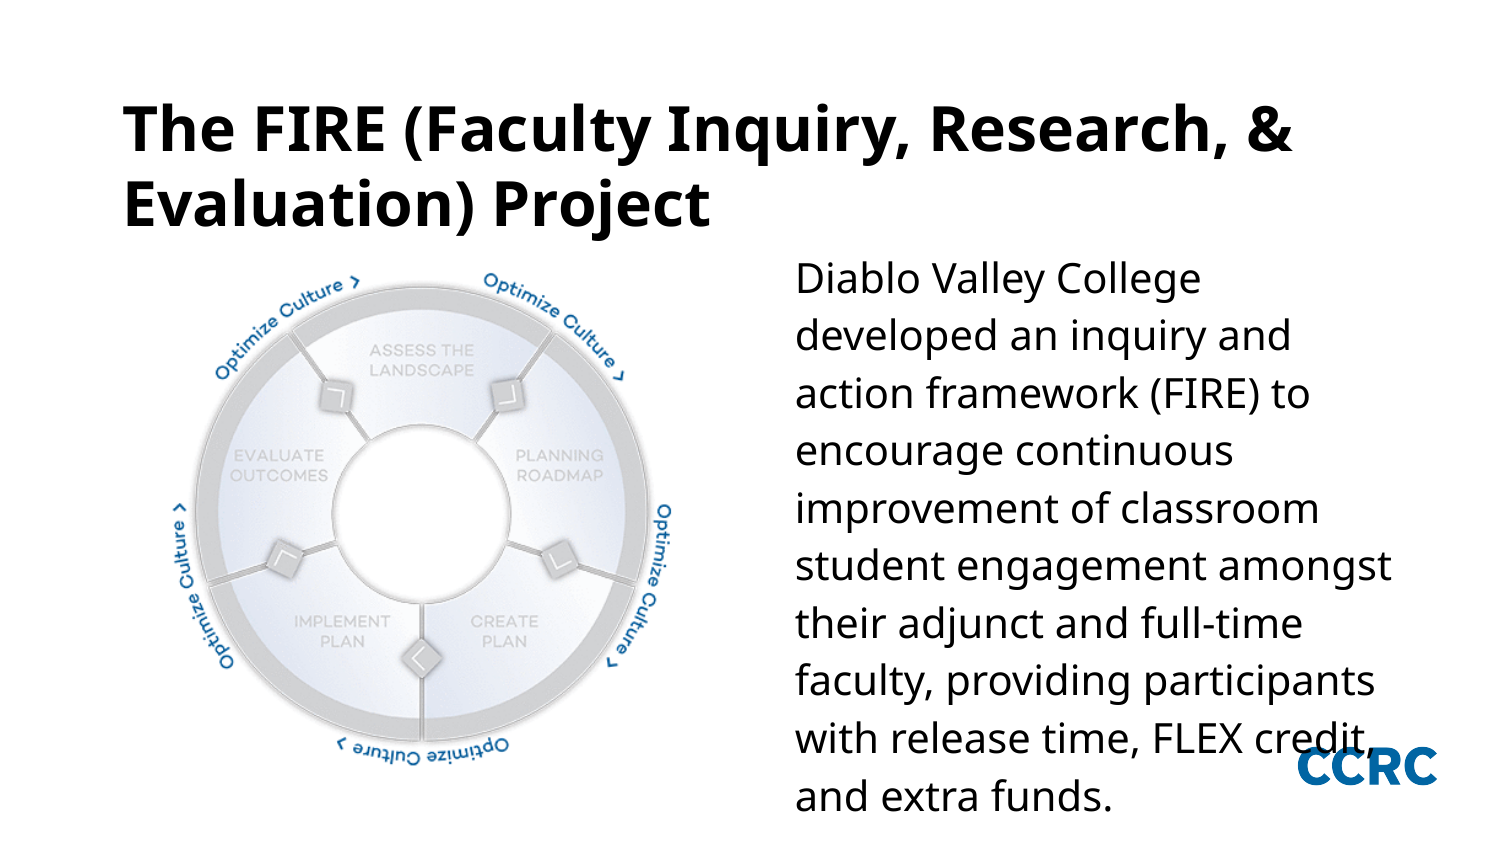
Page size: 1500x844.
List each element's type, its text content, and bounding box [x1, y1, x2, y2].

text_box Diablo Valley College developed an inquiry and action framework (FIRE) to encourage continuous improvement of classroom student engagement amongst their adjunct and full-time faculty, providing participants with release time, FLEX credit, and extra funds. [779, 229, 1417, 835]
title The FIRE (Faculty Inquiry, Research, & Evaluation) Project [107, 93, 1390, 234]
picture [1417, 740, 1440, 792]
picture [87, 251, 757, 843]
